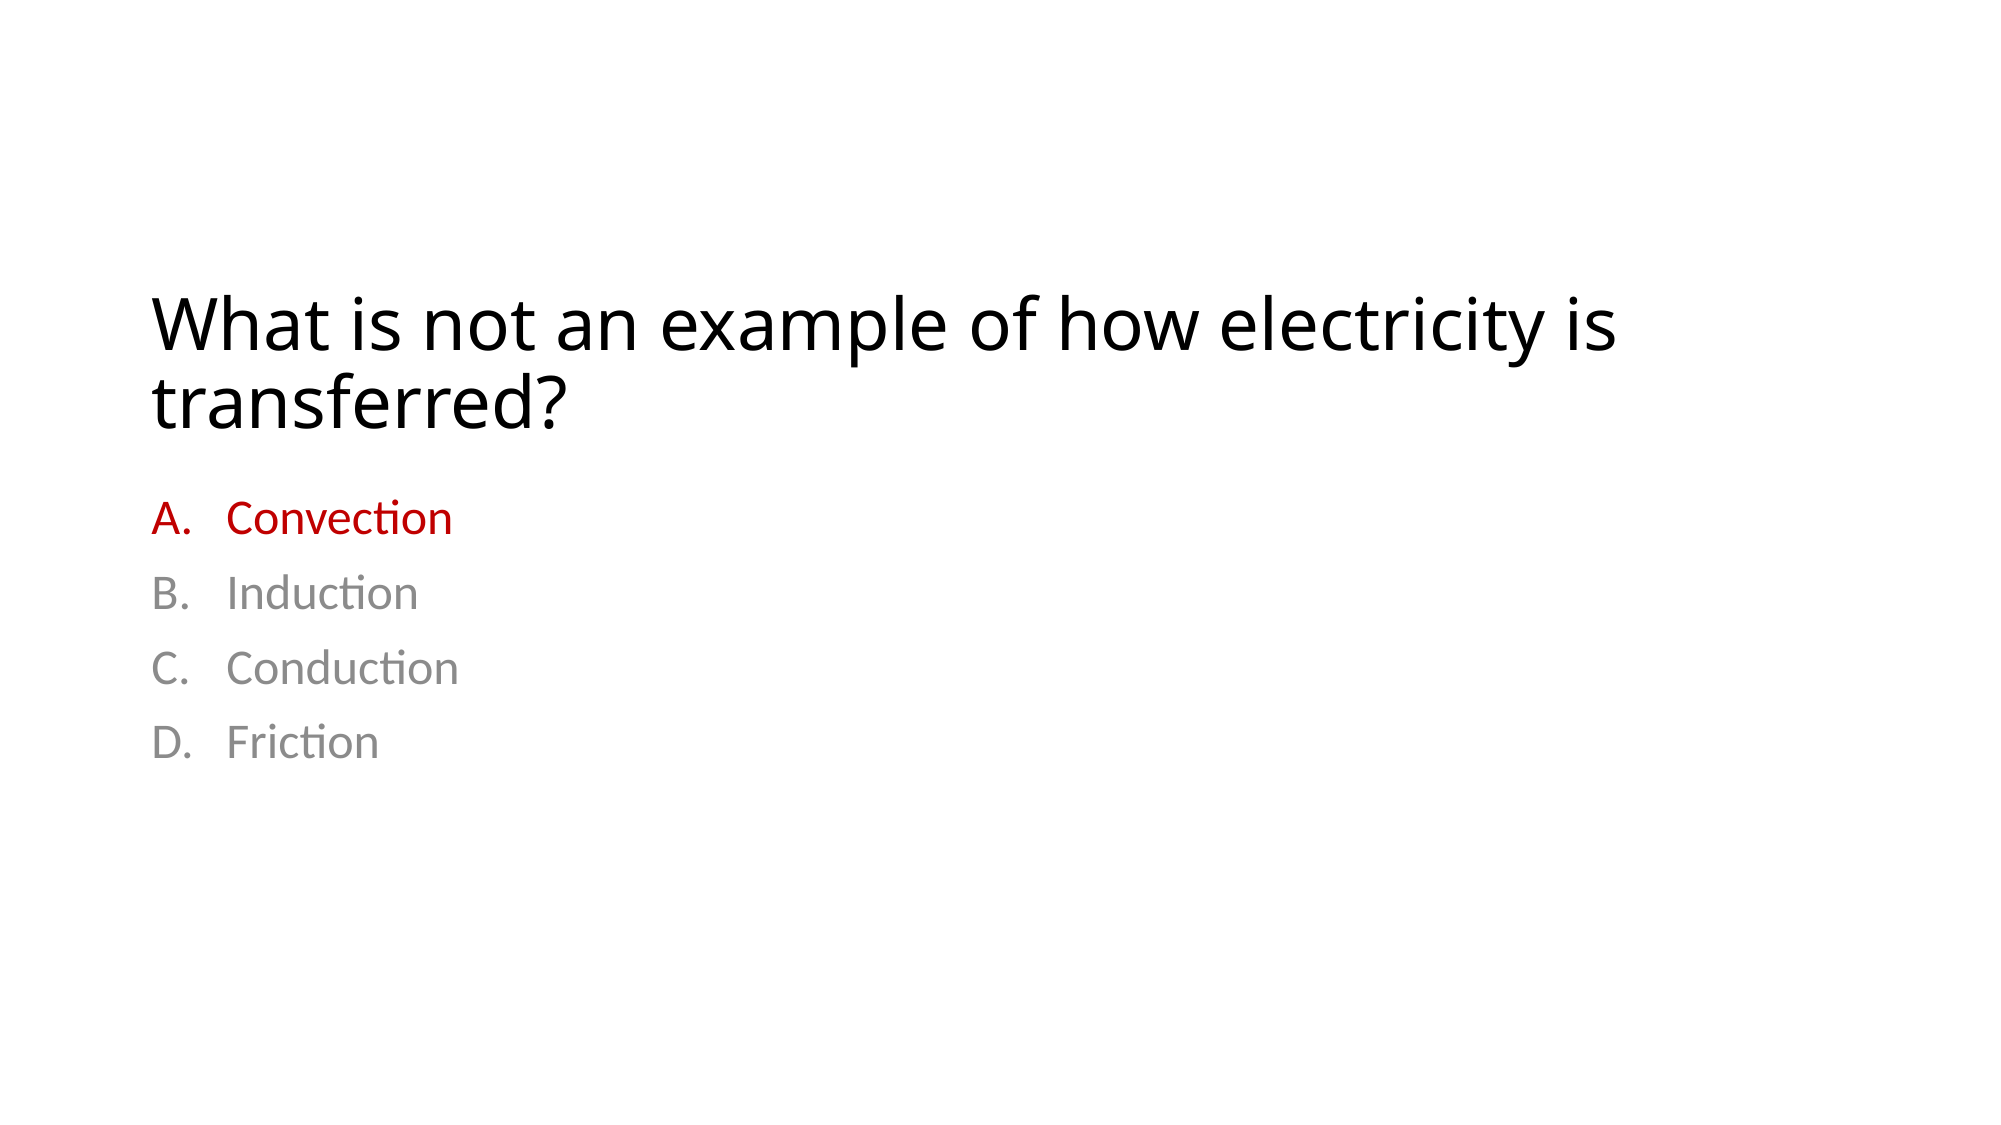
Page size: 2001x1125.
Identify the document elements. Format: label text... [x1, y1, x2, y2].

title What is not an example of how electricity is transferred? [136, 280, 1862, 453]
list Convection Induction Conduction Friction [136, 483, 1862, 999]
